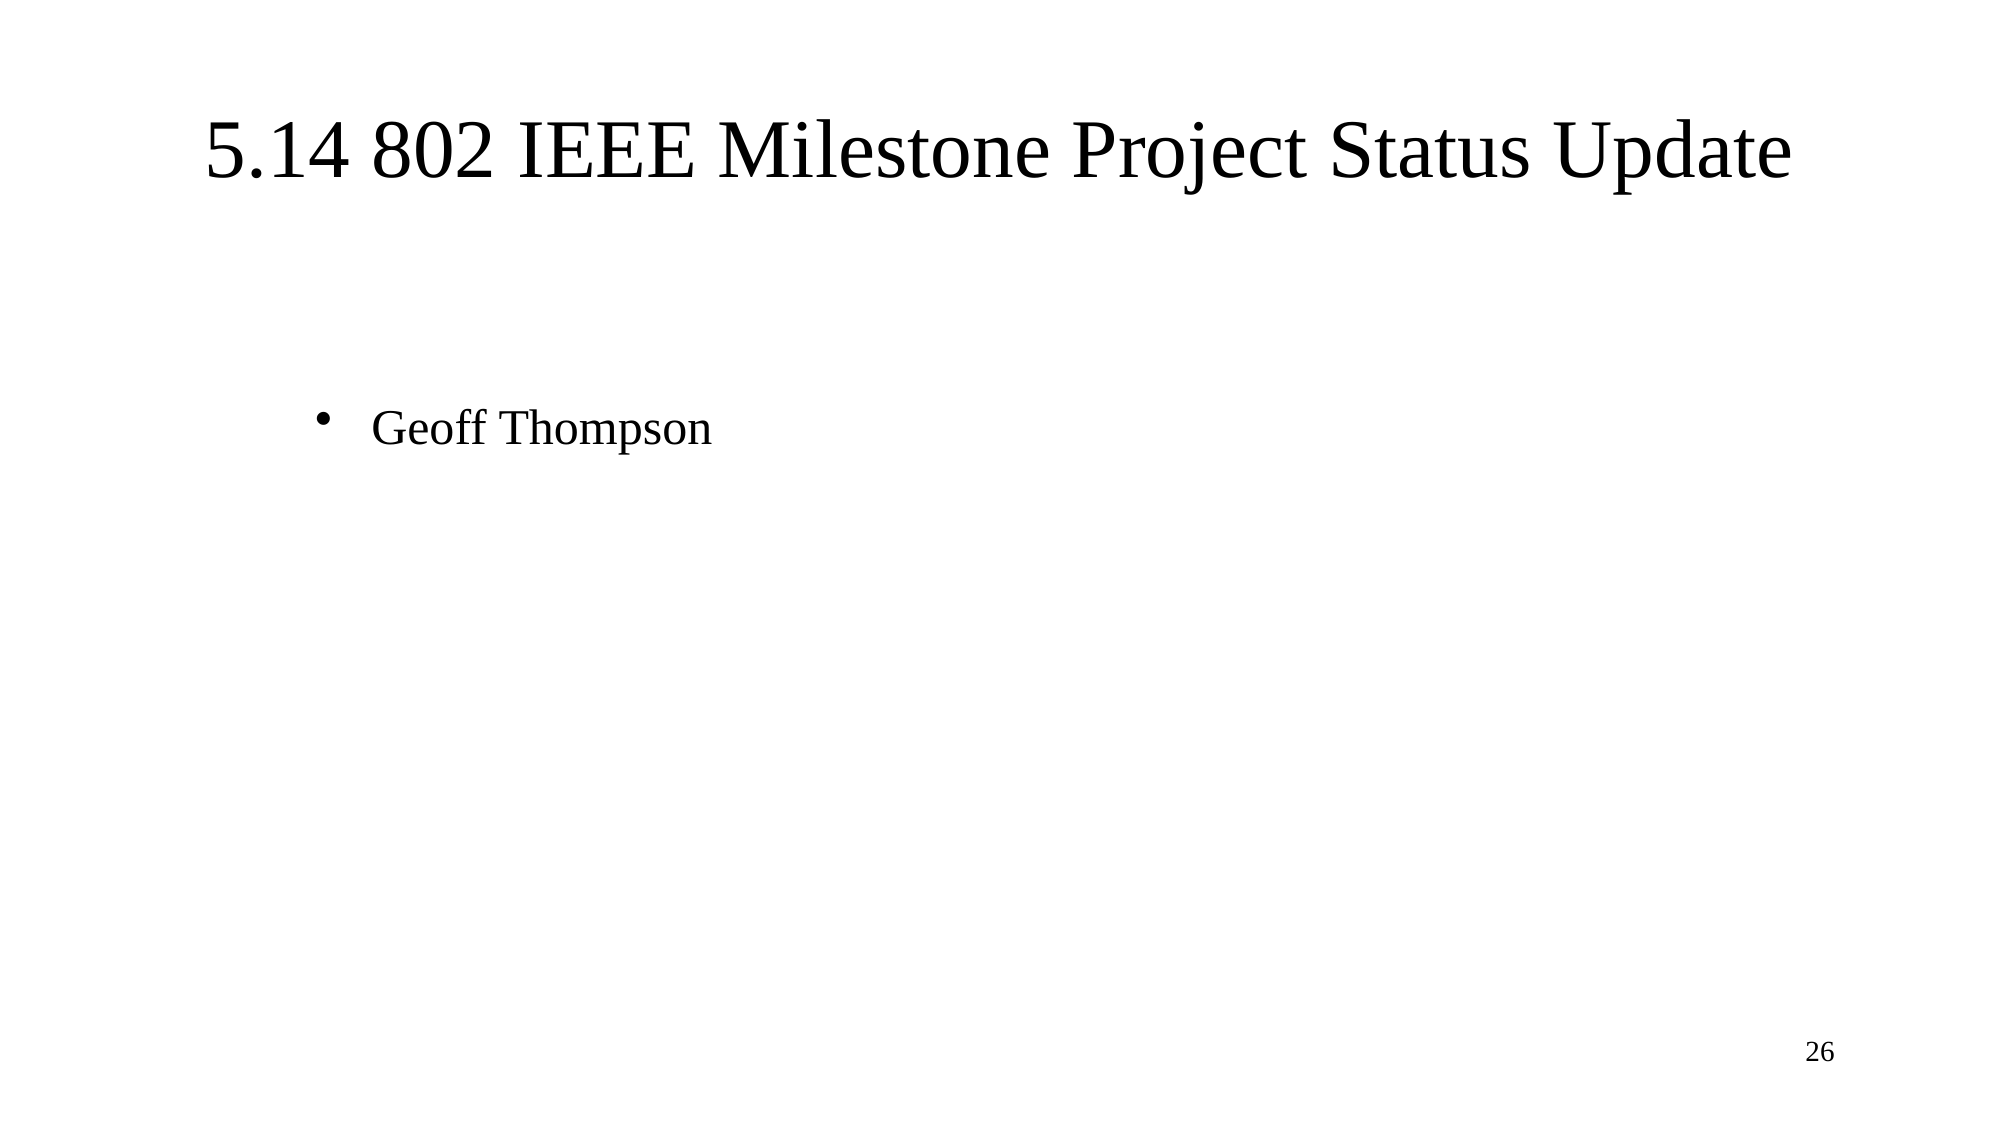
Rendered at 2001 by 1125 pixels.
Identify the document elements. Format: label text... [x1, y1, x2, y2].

title 5.14 802 IEEE Milestone Project Status Update [87, 49, 1913, 238]
slide_number 26 [1433, 1024, 1851, 1101]
list Geoff Thompson [299, 387, 1713, 563]
